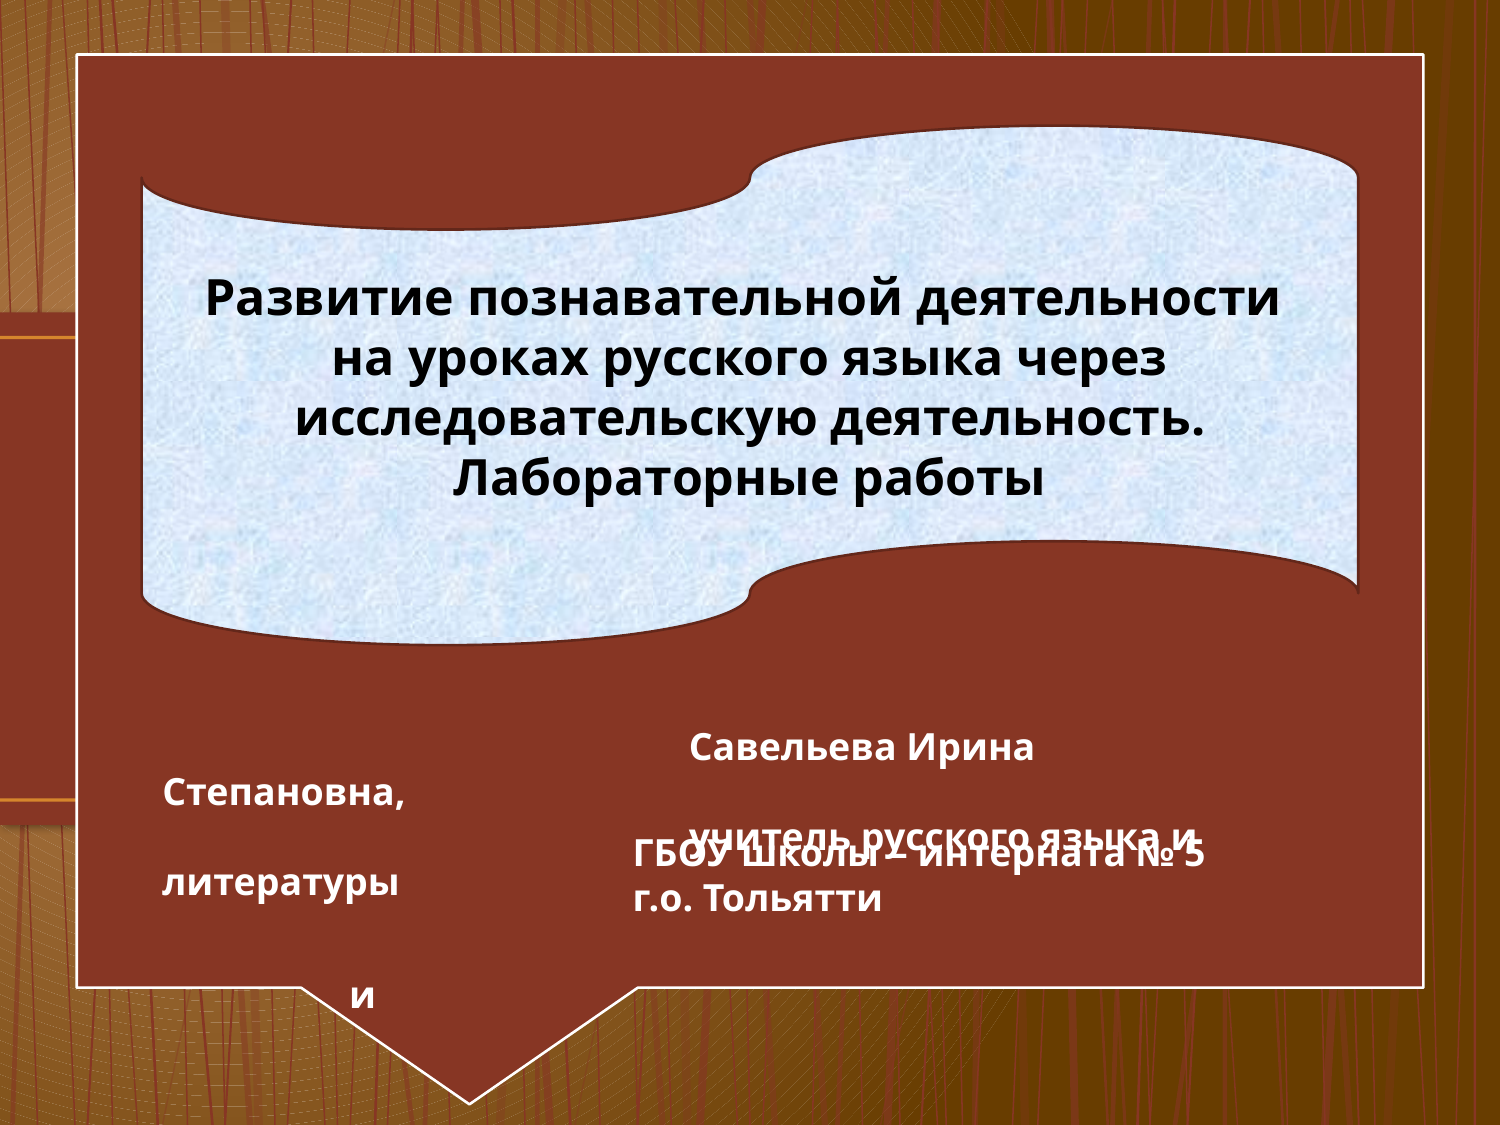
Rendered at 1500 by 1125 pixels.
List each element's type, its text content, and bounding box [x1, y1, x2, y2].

text_box ГБОУ школы – интерната № 5 г.о. Тольятти [608, 822, 1247, 927]
text_box Савельева Ирина Степановна, учитель русского языка и литературы [147, 715, 1258, 911]
text_box [75, 53, 1425, 1006]
text_box [351, 1024, 588, 1106]
text_box Развитие познавательной деятельности на уроках русского языка через исследовательскую деятельность. Лабораторные работы [140, 124, 1360, 647]
text_box и [324, 964, 649, 1024]
